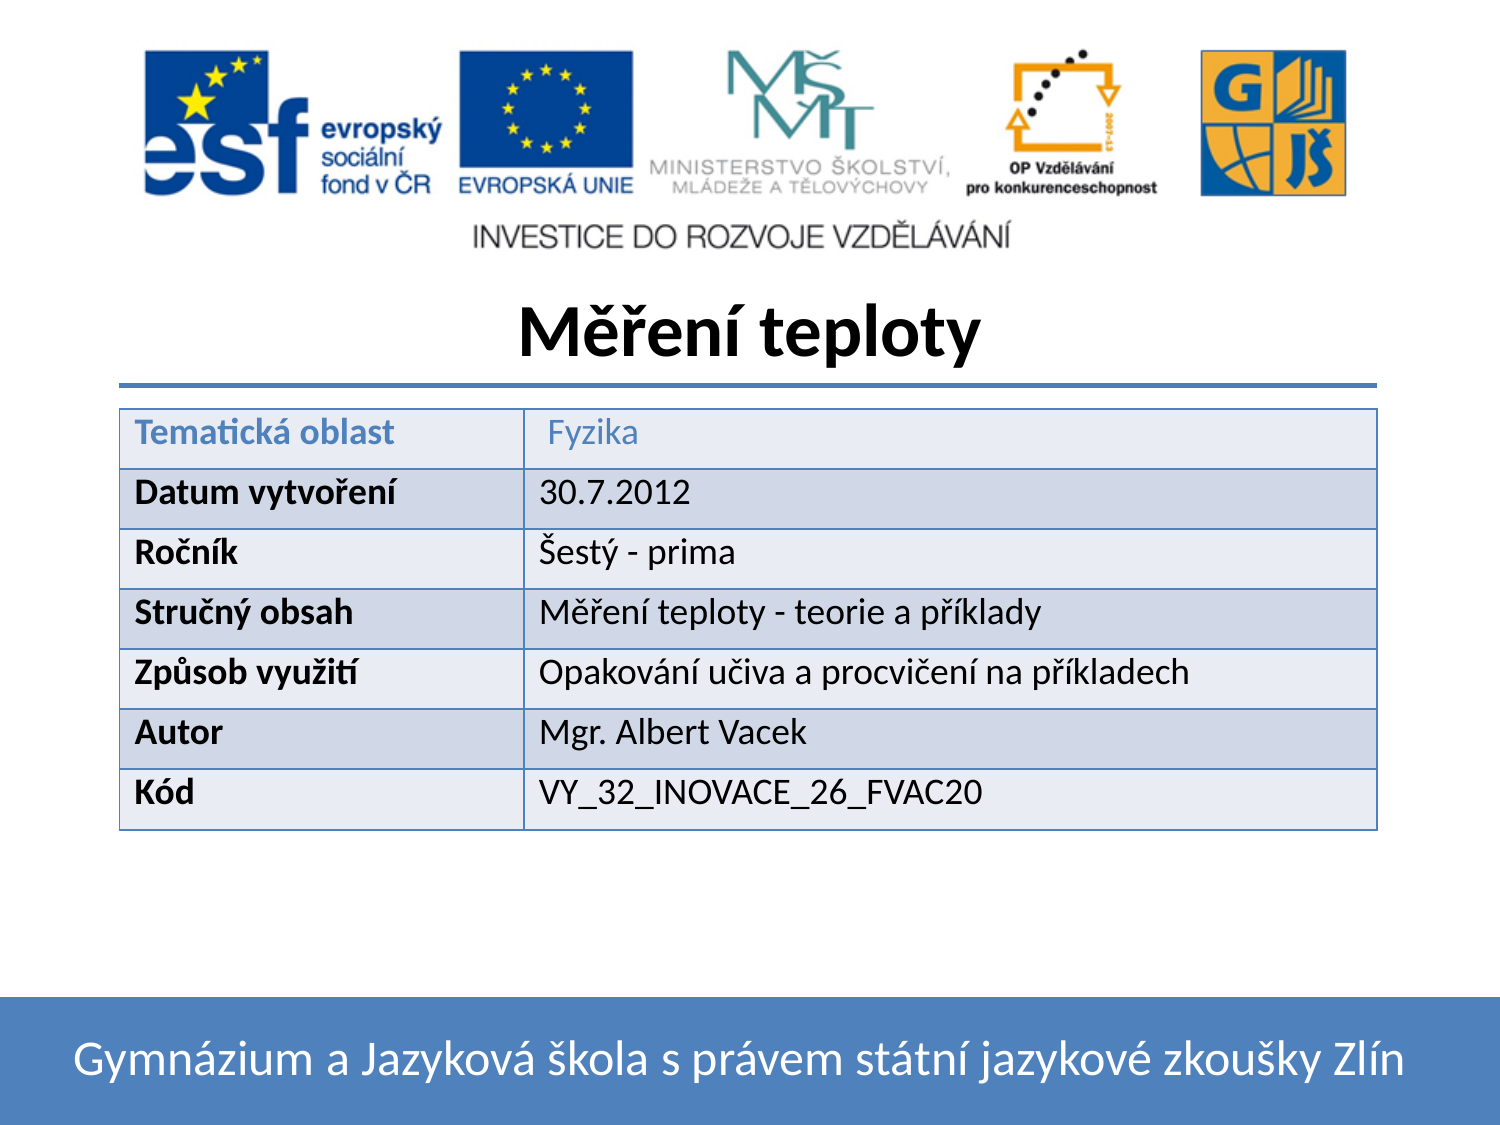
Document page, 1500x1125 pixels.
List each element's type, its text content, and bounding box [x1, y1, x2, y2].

table_cell 30.7.2012 [525, 470, 1376, 528]
table_cell Způsob využití [120, 650, 523, 708]
table_cell Měření teploty - teorie a příklady [525, 590, 1376, 648]
picture [113, 30, 1384, 268]
table_cell Opakování učiva a procvičení na příkladech [525, 650, 1376, 708]
table_header Fyzika [525, 410, 1376, 468]
table_cell Stručný obsah [120, 590, 523, 648]
table_cell Kód [120, 770, 523, 829]
table_cell Mgr. Albert Vacek [525, 710, 1376, 768]
table_cell Autor [120, 710, 523, 768]
table_header Tematická oblast [120, 410, 523, 468]
table_cell Šestý - prima [525, 530, 1376, 588]
table_cell Ročník [120, 530, 523, 588]
table_cell VY_32_INOVACE_26_FVAC20 [525, 770, 1376, 829]
text_box Gymnázium a Jazyková škola s právem státní jazykové zkoušky Zlín [58, 1018, 1442, 1093]
table_cell Datum vytvoření [120, 470, 523, 528]
text_box [0, 997, 1500, 1125]
text_box Měření teploty [112, 290, 1388, 362]
